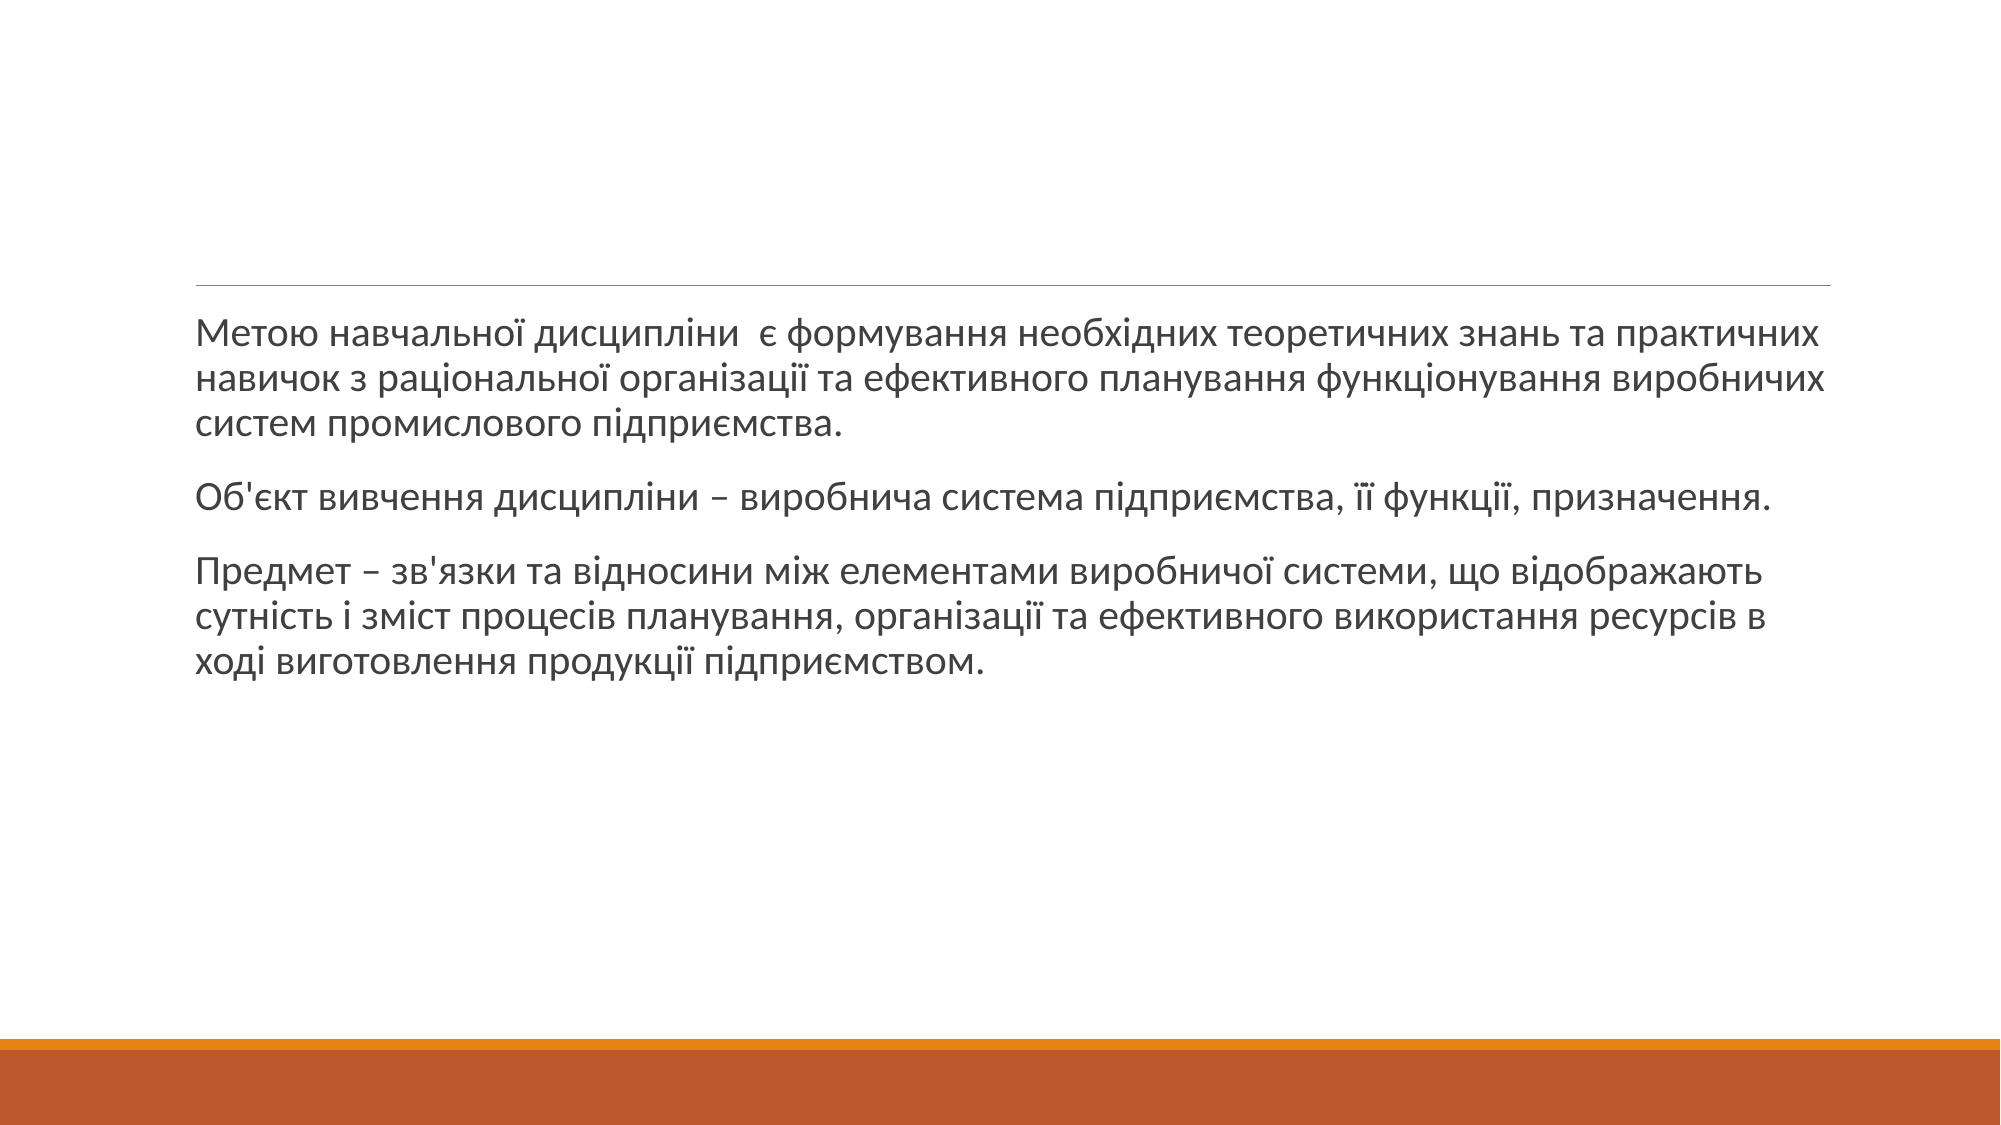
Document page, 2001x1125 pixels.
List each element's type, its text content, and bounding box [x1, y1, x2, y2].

list Метою навчальної дисципліни є формування необхідних теоретичних знань та практичних навичок з раціональної організації та ефективного планування функціонування виробничих систем промислового підприємства. Об'єкт вивчення дисципліни – виробнича система підприємства, її функції, призначення. Предмет – зв'язки та відносини між елементами виробничої системи, що відображають сутність і зміст процесів планування, організації та ефективного використання ресурсів в ході виготовлення продукції підприємством. [180, 302, 1830, 963]
